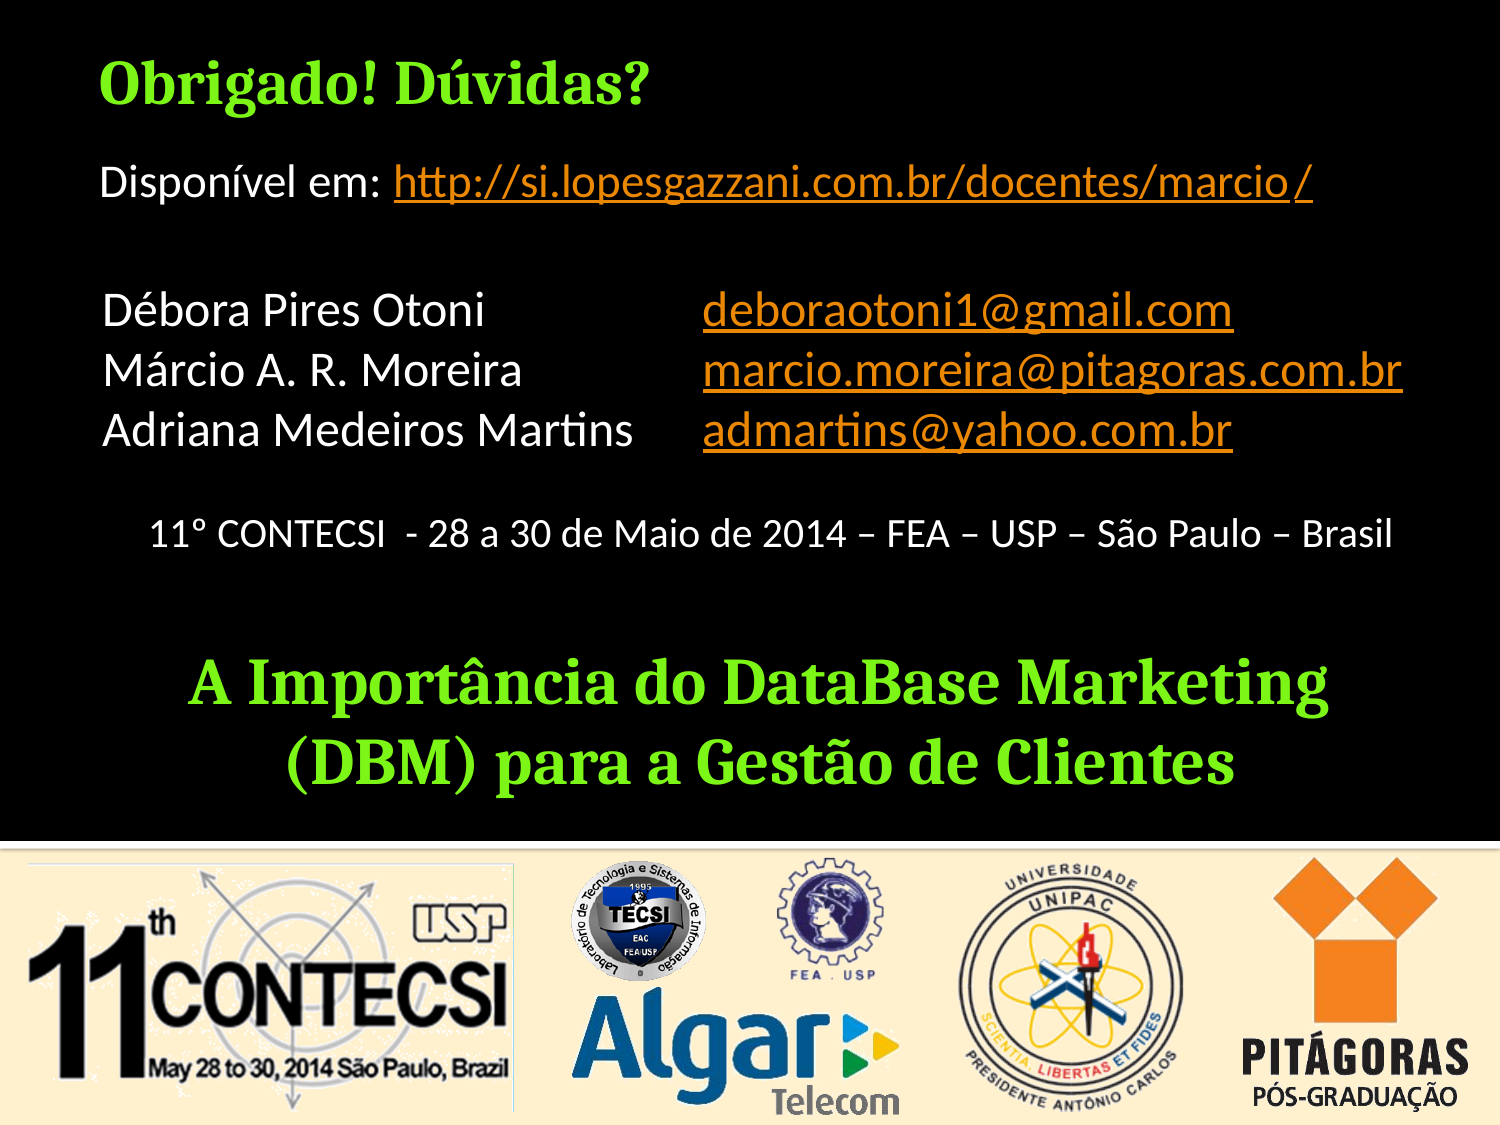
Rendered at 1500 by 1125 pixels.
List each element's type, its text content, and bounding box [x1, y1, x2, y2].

picture [572, 851, 899, 1115]
picture [28, 863, 514, 1112]
title A Importância do DataBase Marketing (DBM) para a Gestão de Clientes [76, 621, 1436, 814]
text_box Obrigado! Dúvidas? Disponível em: http://si.lopesgazzani.com.br/docentes/marcio/ [84, 39, 1436, 209]
picture [955, 863, 1187, 1112]
picture [570, 856, 707, 984]
picture [1243, 857, 1468, 1112]
subtitle Débora Pires Otoni deboraotoni1@gmail.com Márcio A. R. Moreira marcio.moreira@pitagoras.com.br Adriana Medeiros Martins admartins@yahoo.com.br 11º CONTECSI - 28 a 30 de Maio de 2014 – FEA – USP – São Paulo – Brasil [83, 246, 1447, 587]
